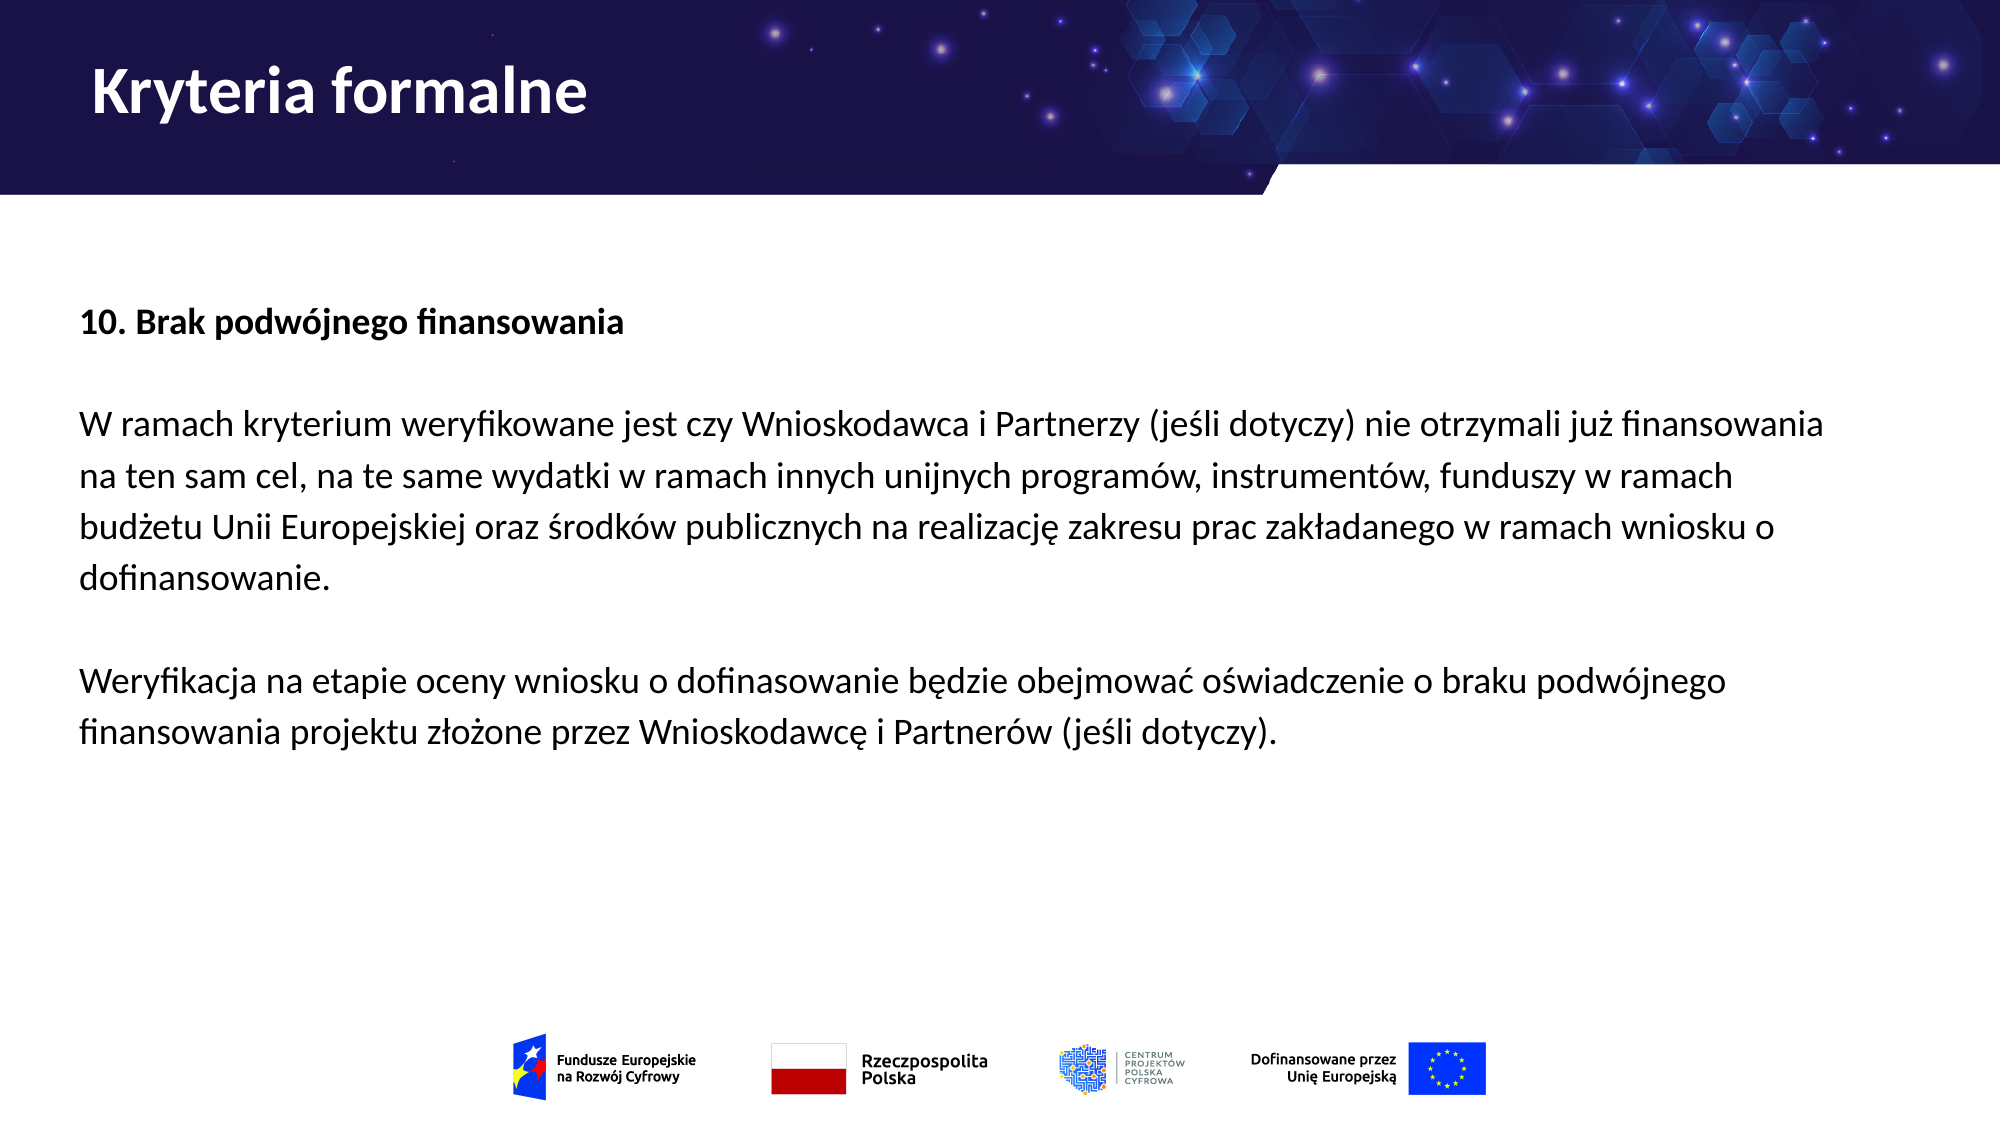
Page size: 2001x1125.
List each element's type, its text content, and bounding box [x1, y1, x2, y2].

picture [491, 1011, 1509, 1122]
list 10. Brak podwójnego finansowania W ramach kryterium weryfikowane jest czy Wnioskodawca i Partnerzy (jeśli dotyczy) nie otrzymali już finansowania na ten sam cel, na te same wydatki w ramach innych unijnych programów, instrumentów, funduszy w ramach budżetu Unii Europejskiej oraz środków publicznych na realizację zakresu prac zakładanego w ramach wniosku o dofinansowanie. Weryfikacja na etapie oceny wniosku o dofinasowanie będzie obejmować oświadczenie o braku podwójnego finansowania projektu złożone przez Wnioskodawcę i Partnerów (jeśli dotyczy). [64, 238, 1849, 962]
title Kryteria formalne [77, 46, 1863, 136]
picture [0, 0, 2000, 195]
